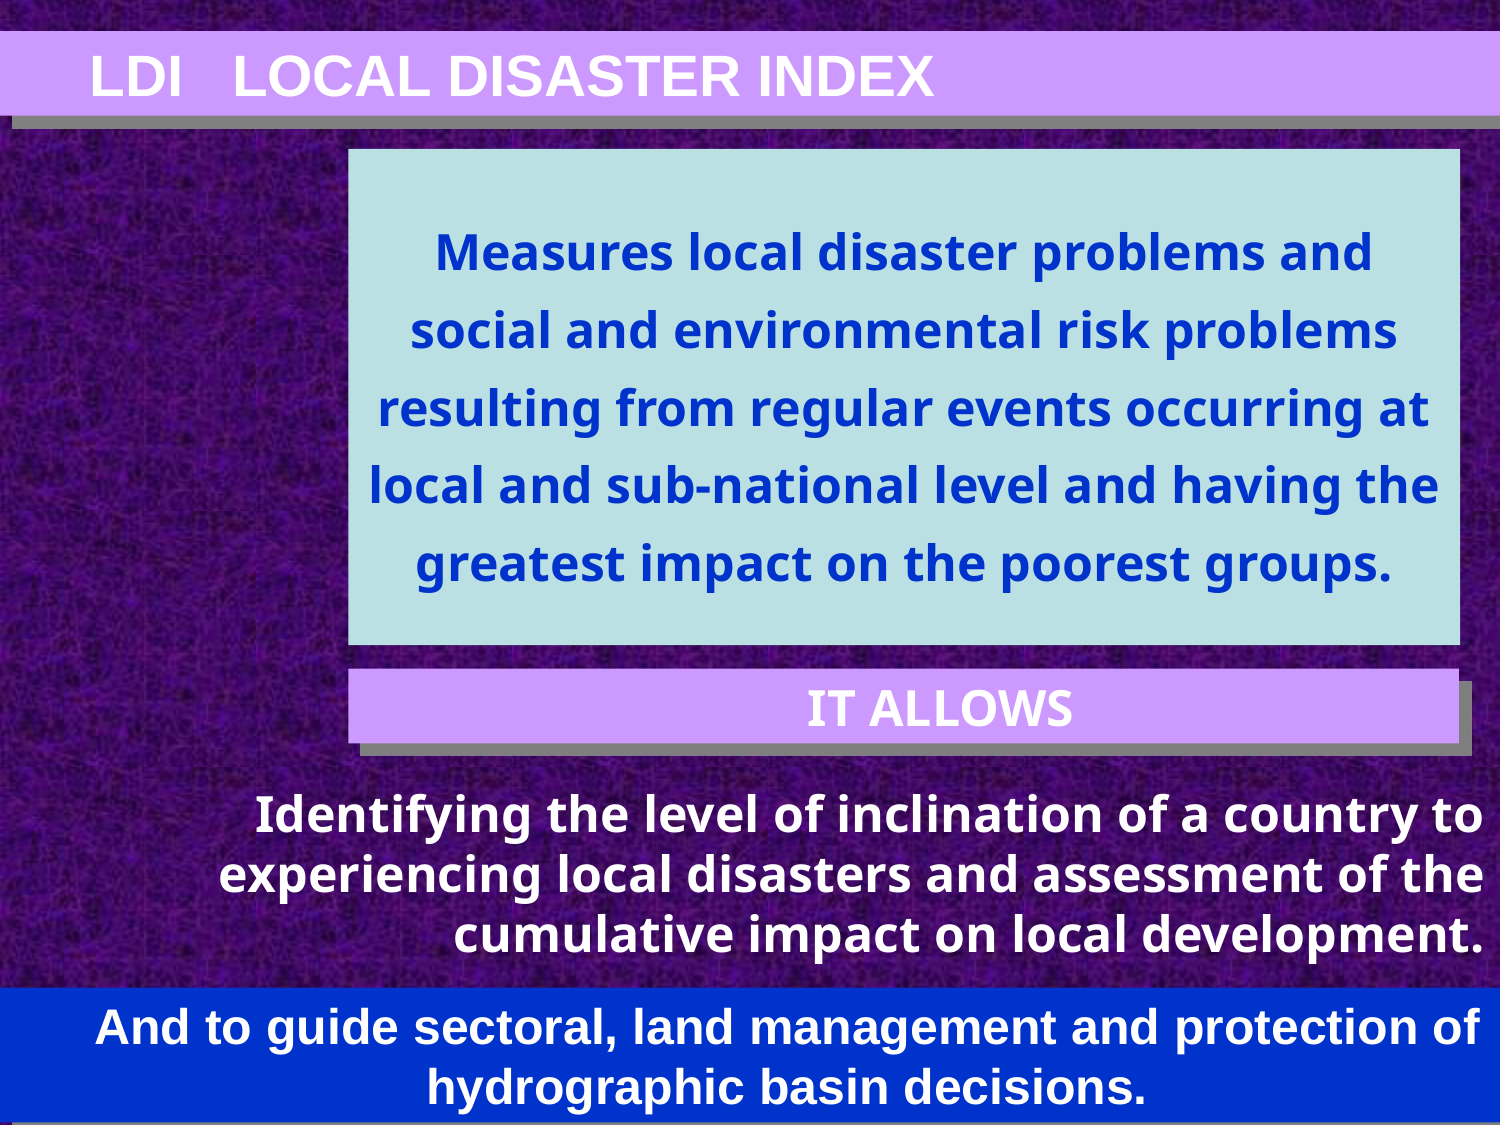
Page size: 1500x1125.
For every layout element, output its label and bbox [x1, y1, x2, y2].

text_box [0, 30, 1500, 1123]
picture [0, 0, 1500, 30]
